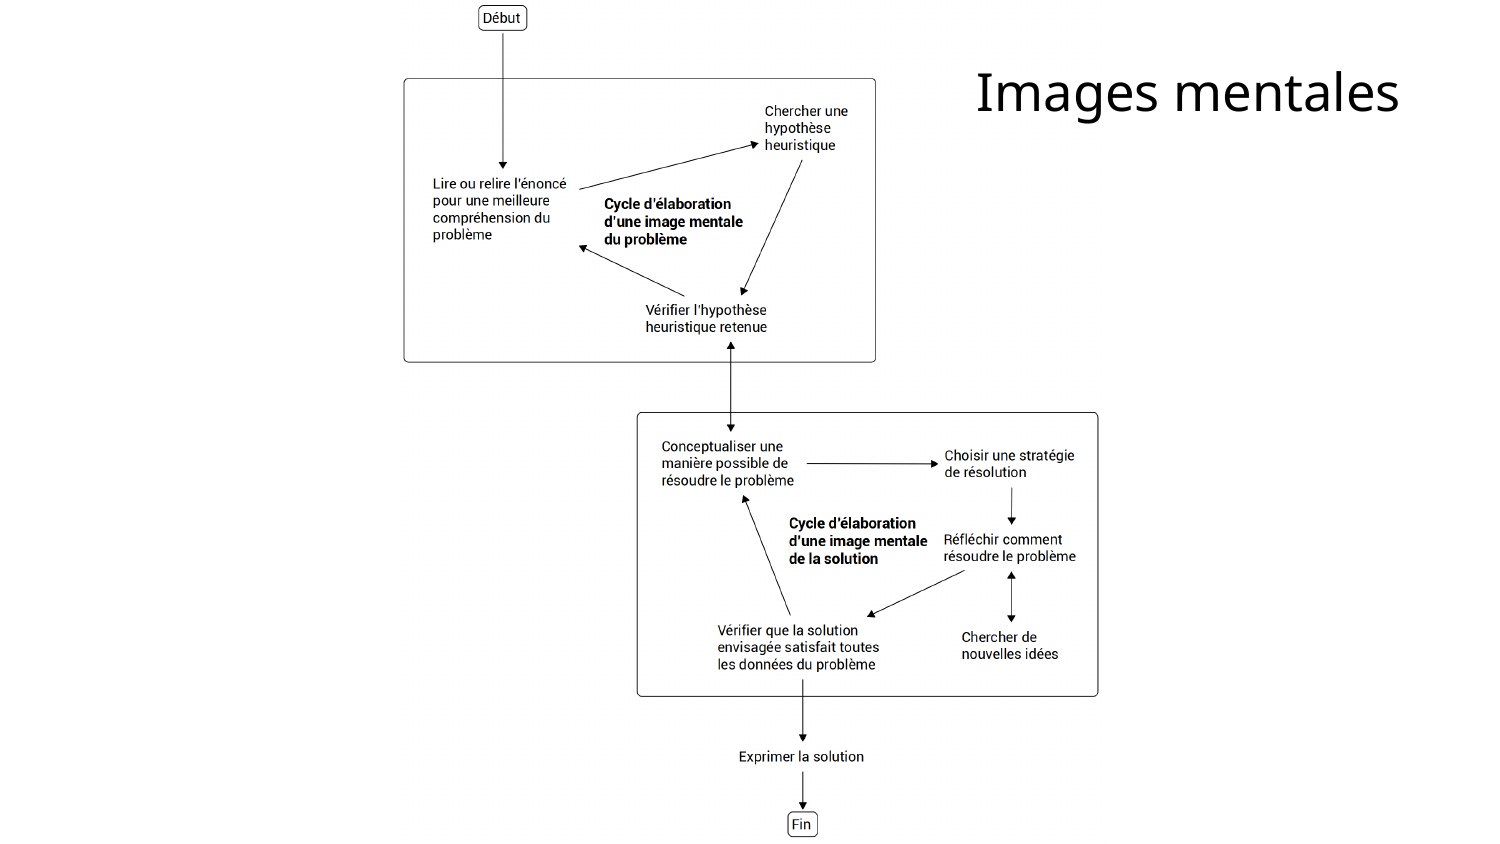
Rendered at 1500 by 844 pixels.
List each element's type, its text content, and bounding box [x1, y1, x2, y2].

title Images mentales [1110, 43, 1442, 138]
picture [393, 0, 1107, 844]
